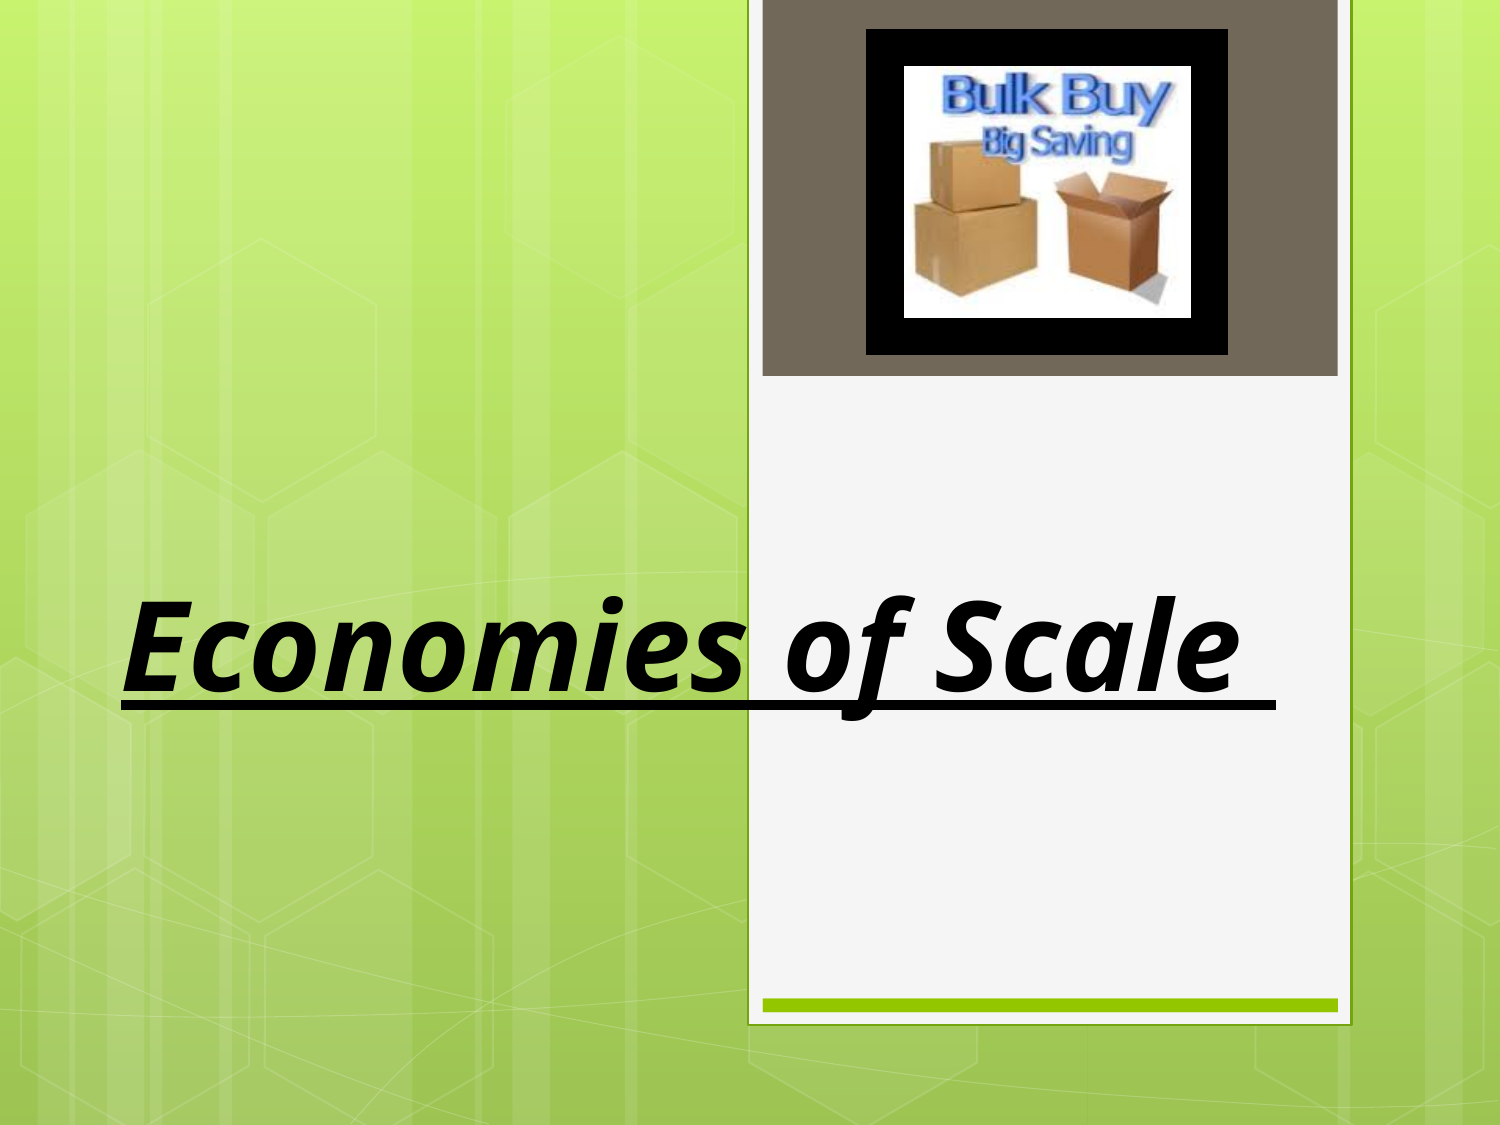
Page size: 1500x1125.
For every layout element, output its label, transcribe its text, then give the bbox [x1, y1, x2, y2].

title Economies of Scale [76, 444, 1320, 724]
picture [903, 66, 1192, 319]
